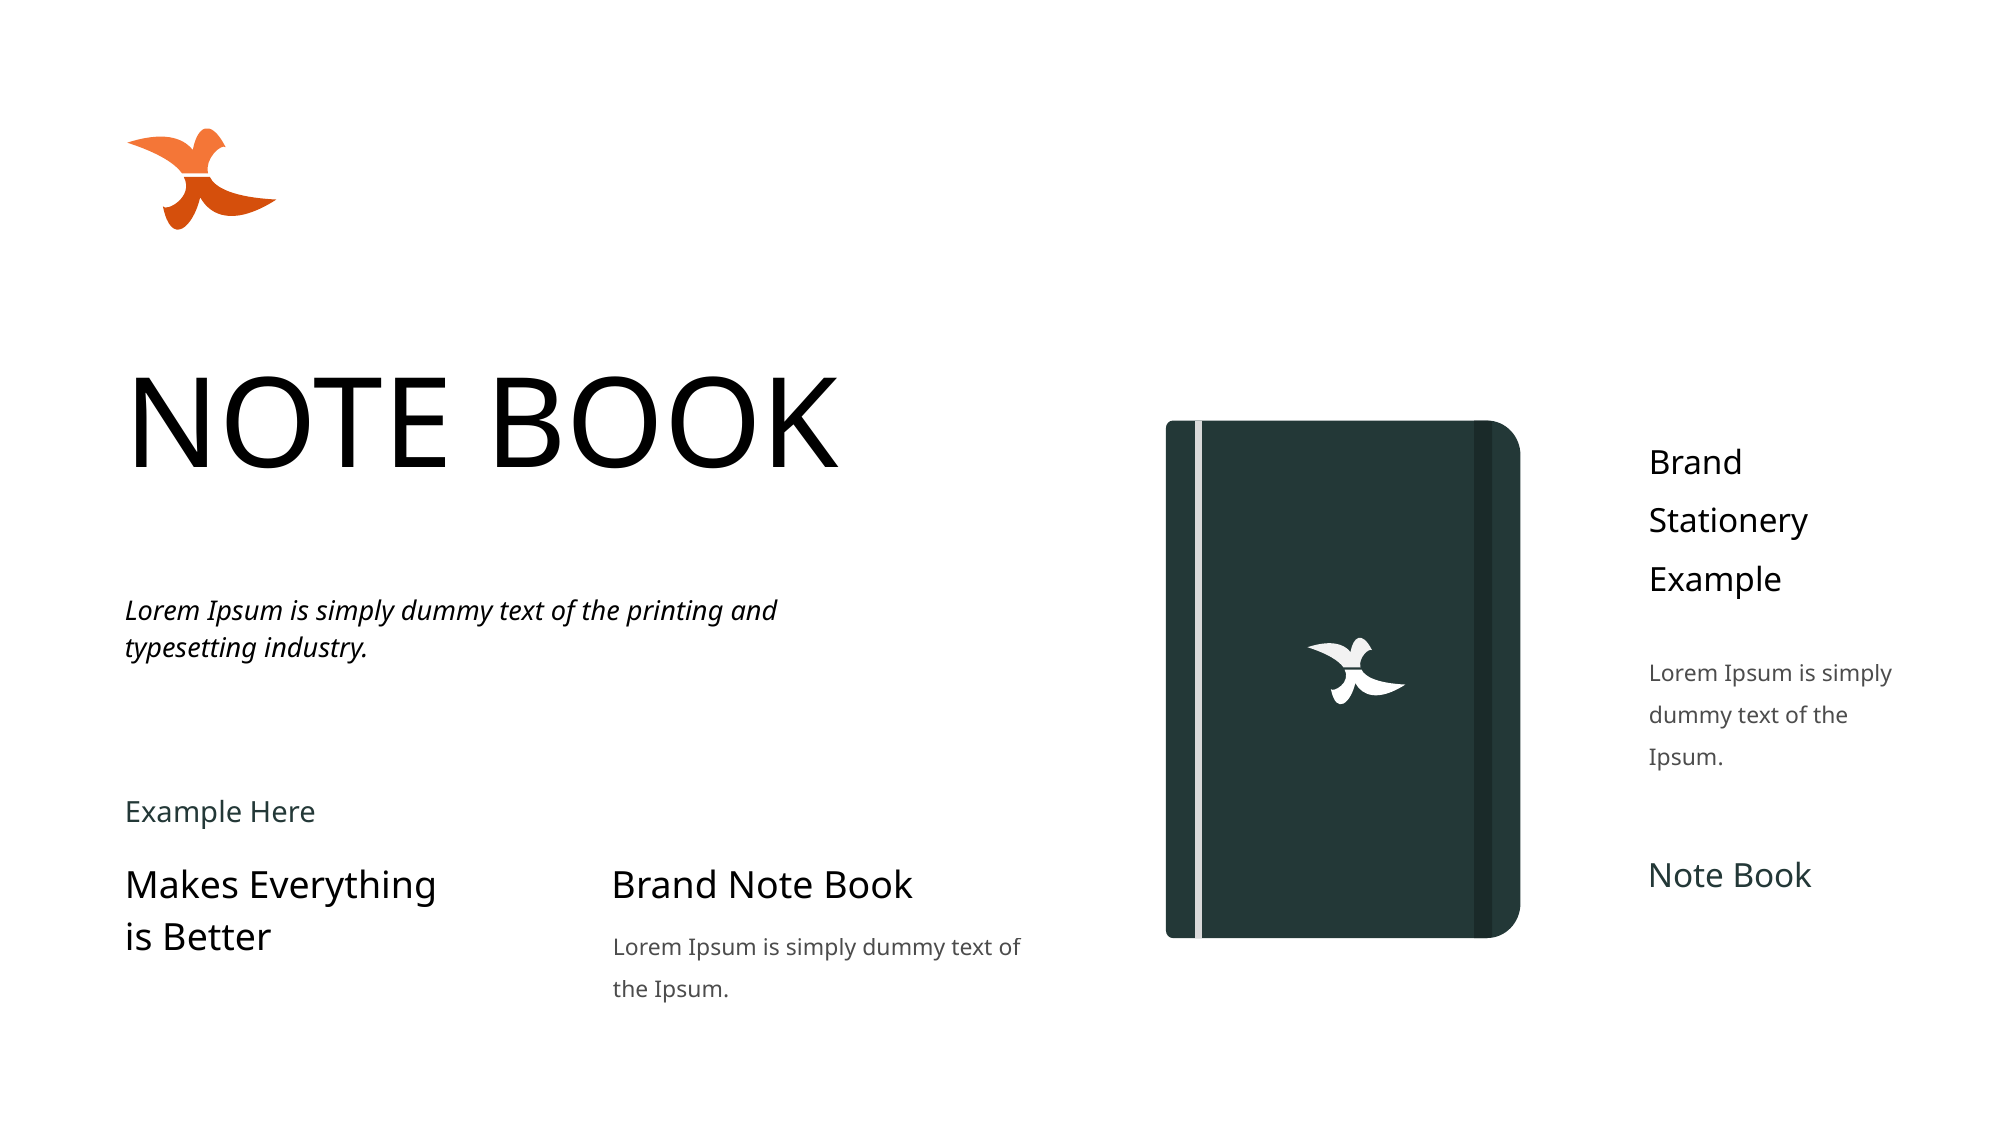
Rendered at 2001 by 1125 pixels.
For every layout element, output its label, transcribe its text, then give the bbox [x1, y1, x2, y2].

text_box Makes Everything is Better [110, 846, 520, 966]
text_box NOTE BOOK [110, 338, 1378, 500]
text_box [1166, 420, 1521, 939]
text_box Lorem Ipsum is simply dummy text of the Ipsum. [598, 911, 1051, 1010]
text_box Lorem Ipsum is simply dummy text of the printing and typesetting industry. [110, 580, 811, 671]
text_box Brand Note Book [596, 846, 1007, 914]
text_box Example Here [110, 786, 371, 836]
text_box Brand Stationery Example [1634, 415, 1854, 606]
text_box [127, 128, 226, 174]
text_box [162, 176, 277, 230]
text_box Note Book [1633, 846, 1867, 902]
text_box Lorem Ipsum is simply dummy text of the Ipsum. [1634, 637, 1908, 777]
